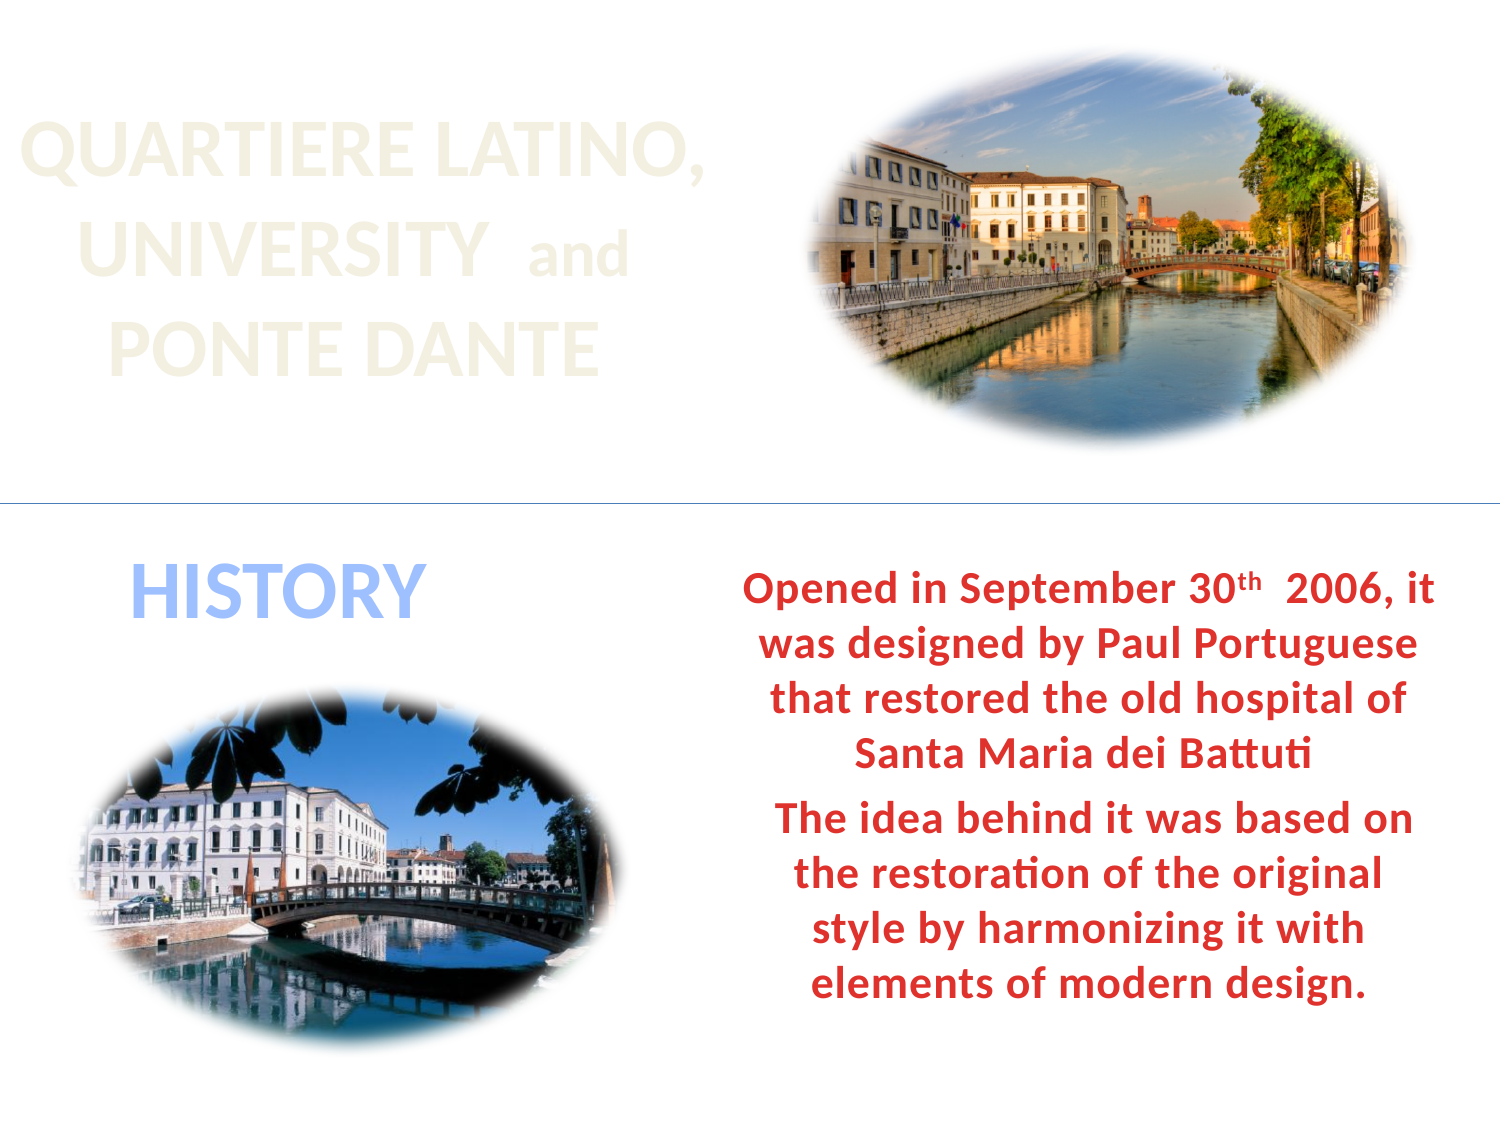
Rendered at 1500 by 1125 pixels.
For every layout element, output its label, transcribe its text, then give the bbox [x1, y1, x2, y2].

picture [796, 42, 1419, 457]
title QUARTIERE LATINO, UNIVERSITY and PONTE DANTE [0, 66, 739, 421]
text_box HISTORY [64, 527, 492, 643]
picture [64, 680, 634, 1059]
text_box Opened in September 30th 2006, it was designed by Paul Portuguese that restored the old hospital of Santa Maria dei Battuti The idea behind it was based on the restoration of the original style by harmonizing it with elements of modern design. [726, 550, 1453, 1047]
